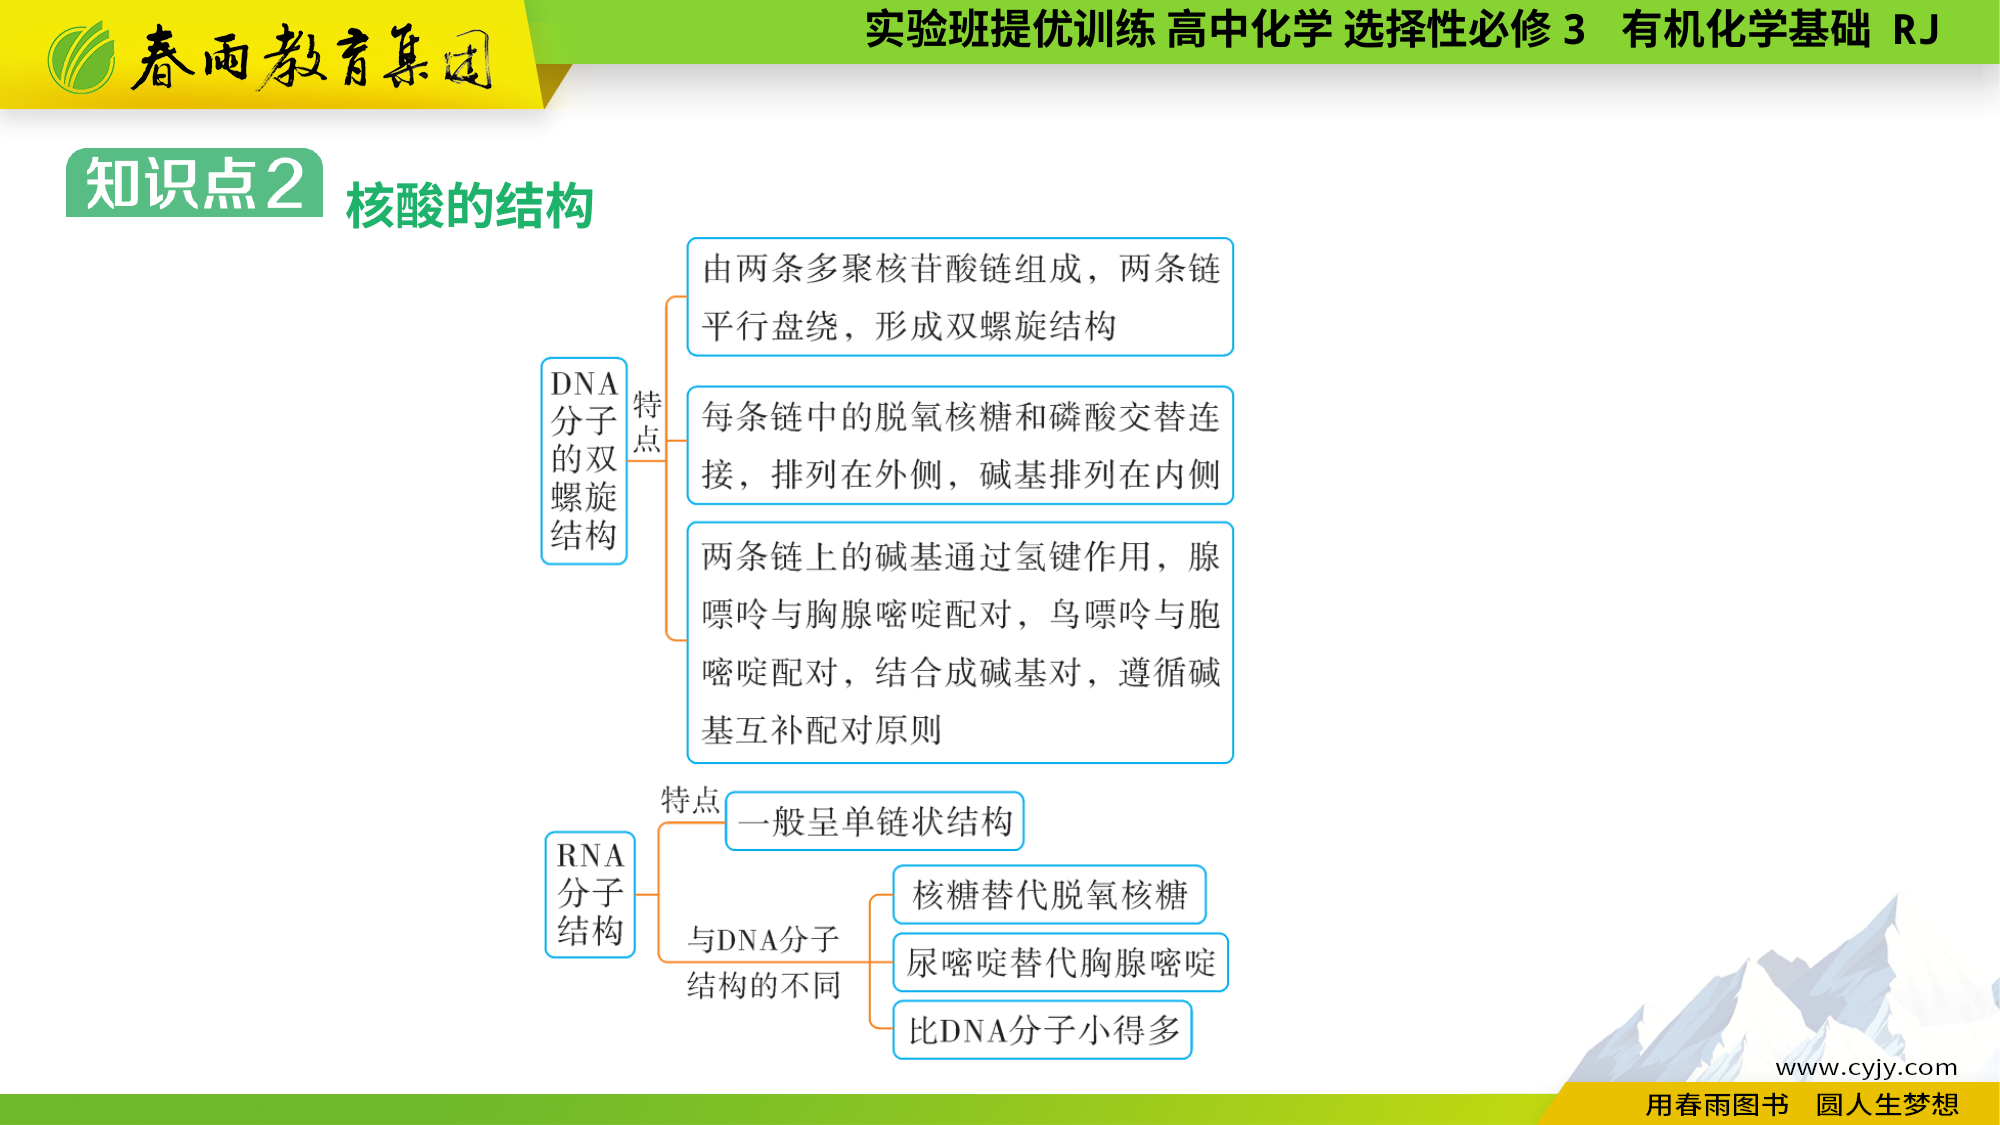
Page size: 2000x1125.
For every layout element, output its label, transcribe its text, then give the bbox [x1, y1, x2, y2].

picture [0, 0, 2000, 1125]
list 核酸的结构 [59, 137, 1944, 232]
